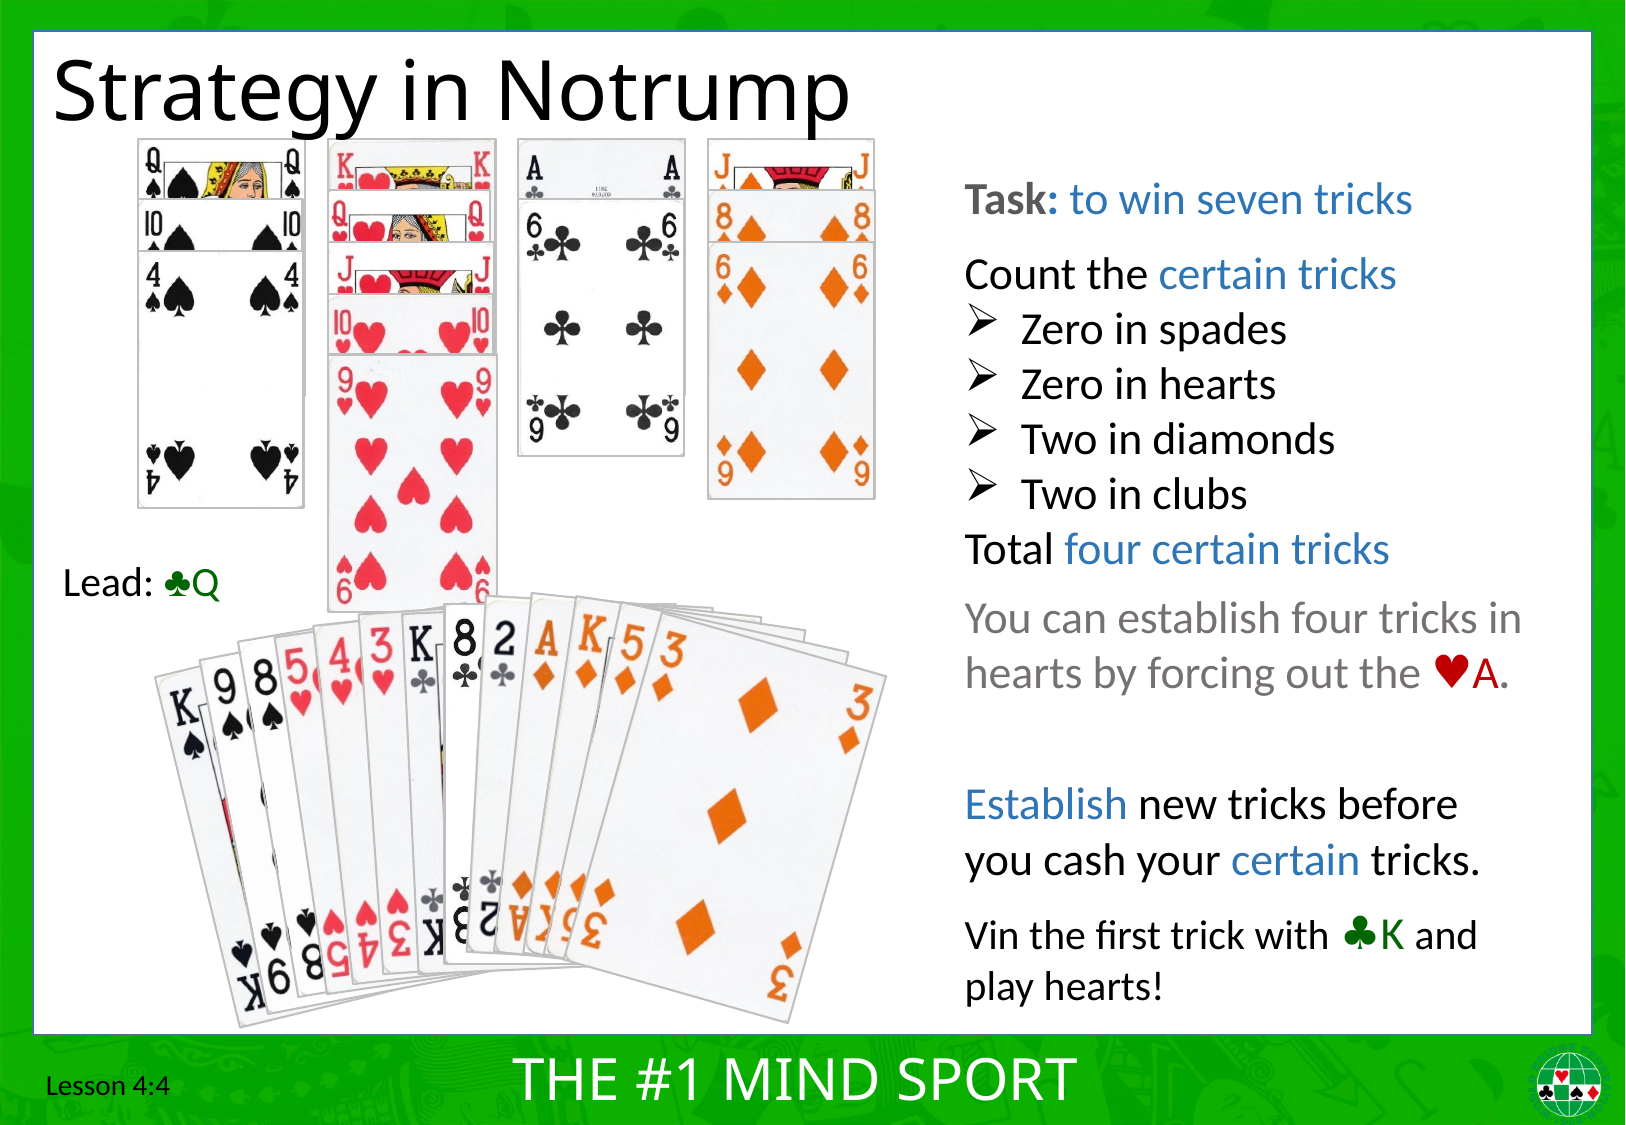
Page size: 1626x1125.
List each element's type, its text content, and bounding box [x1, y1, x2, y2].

picture [0, 0, 1626, 1125]
text_box Task: to win seven tricks [949, 161, 1432, 231]
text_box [195, 599, 841, 1005]
text_box Vin the first trick with ♣K and play hearts! [949, 896, 1533, 1017]
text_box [139, 139, 875, 611]
text_box You can establish four tricks in hearts by forcing out the ♥A. [949, 580, 1571, 705]
title Strategy in Notrump [37, 35, 1439, 152]
text_box Establish new tricks before you cash your certain tricks. [949, 766, 1537, 892]
text_box Count the certain tricks Zero in spades Zero in hearts Two in diamonds Two in clubs Total four certain tricks [949, 236, 1591, 581]
text_box Lead: ♣Q [48, 547, 195, 613]
